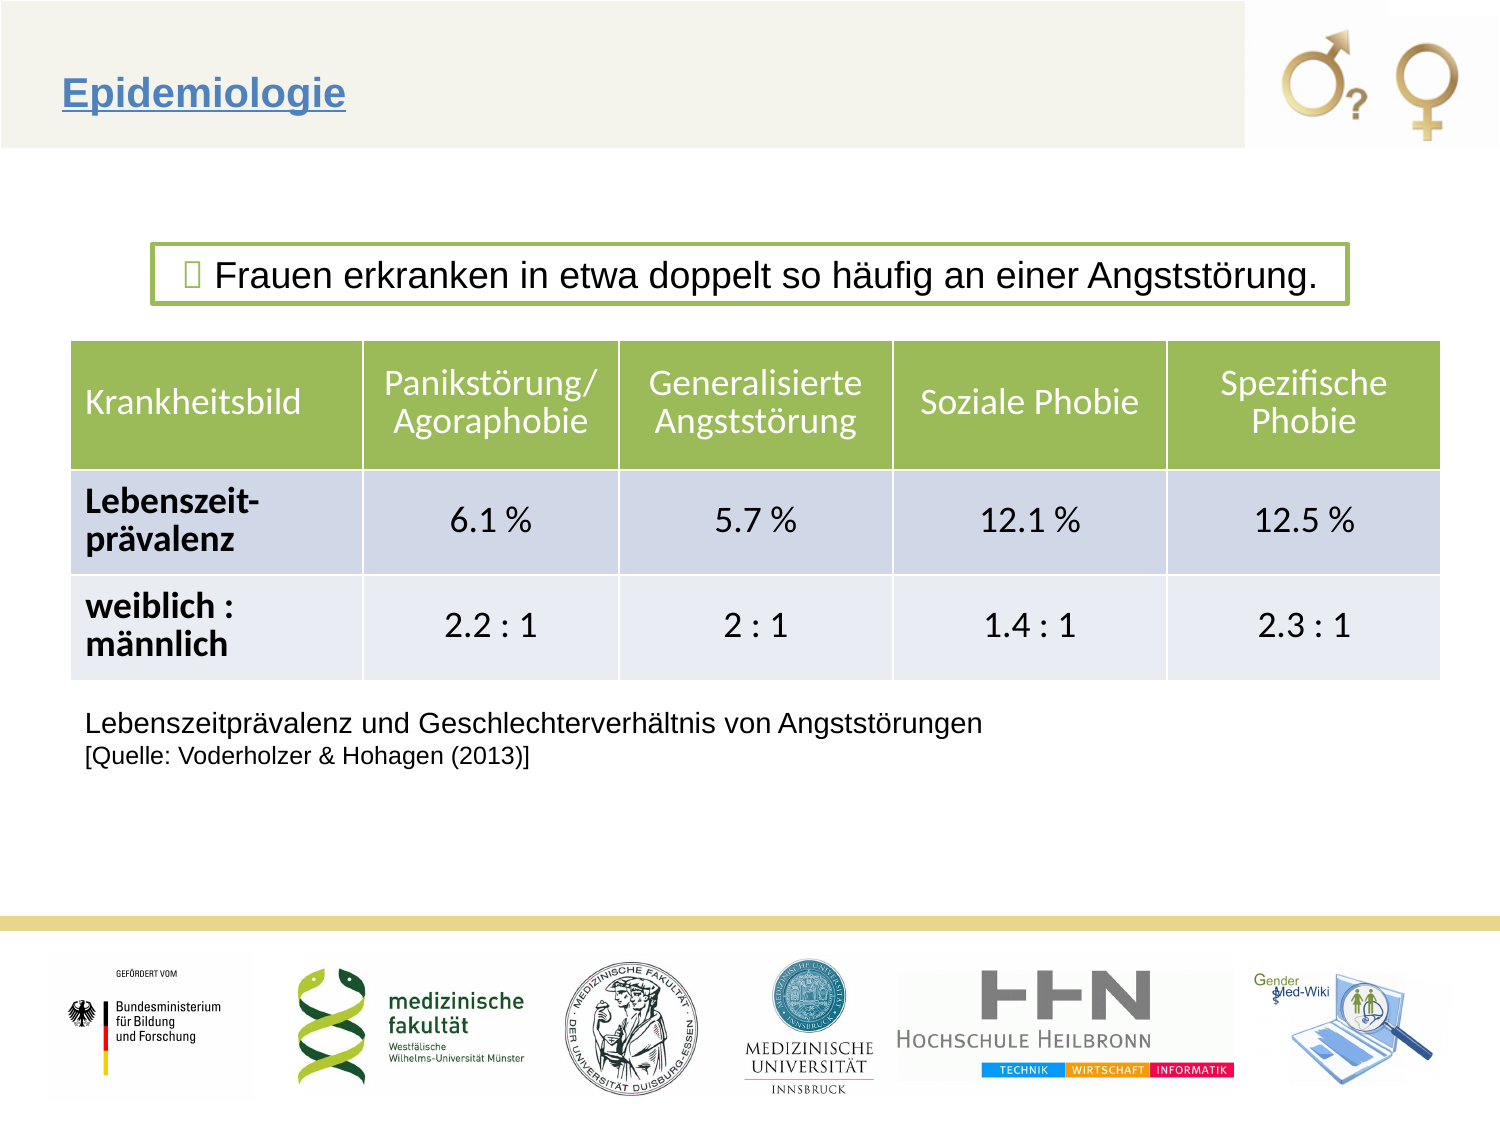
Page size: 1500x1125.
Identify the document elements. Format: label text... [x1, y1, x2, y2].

table_cell 1.4 : 1 [894, 576, 1166, 680]
table_header Krankheitsbild [71, 341, 362, 469]
picture [1246, 965, 1453, 1087]
table_cell 2.2 : 1 [364, 576, 618, 680]
picture [1245, 0, 1500, 149]
table_header Panikstörung/ Agoraphobie [364, 341, 618, 469]
text_box  Frauen erkranken in etwa doppelt so häufig an einer Angststörung. [152, 244, 1348, 304]
table_cell 2 : 1 [620, 576, 892, 680]
table_header Soziale Phobie [894, 341, 1166, 469]
table_header Spezifische Phobie [1168, 341, 1440, 469]
text_box Lebenszeitprävalenz und Geschlechterverhältnis von Angststörungen [Quelle: Voderholzer & Hohagen (2013)] [70, 696, 1442, 777]
table_cell 2.3 : 1 [1168, 576, 1440, 680]
table_cell 12.1 % [894, 471, 1166, 574]
table_cell weiblich : männlich [71, 576, 362, 680]
table_cell 12.5 % [1168, 471, 1440, 574]
table_header Generalisierte Angststörung [620, 341, 892, 469]
table_cell Lebenszeit-prävalenz [71, 471, 362, 574]
table_cell 5.7 % [620, 471, 892, 574]
picture [298, 952, 1234, 1100]
text_box Epidemiologie [46, 58, 1184, 124]
table_cell 6.1 % [364, 471, 618, 574]
picture [47, 952, 255, 1100]
